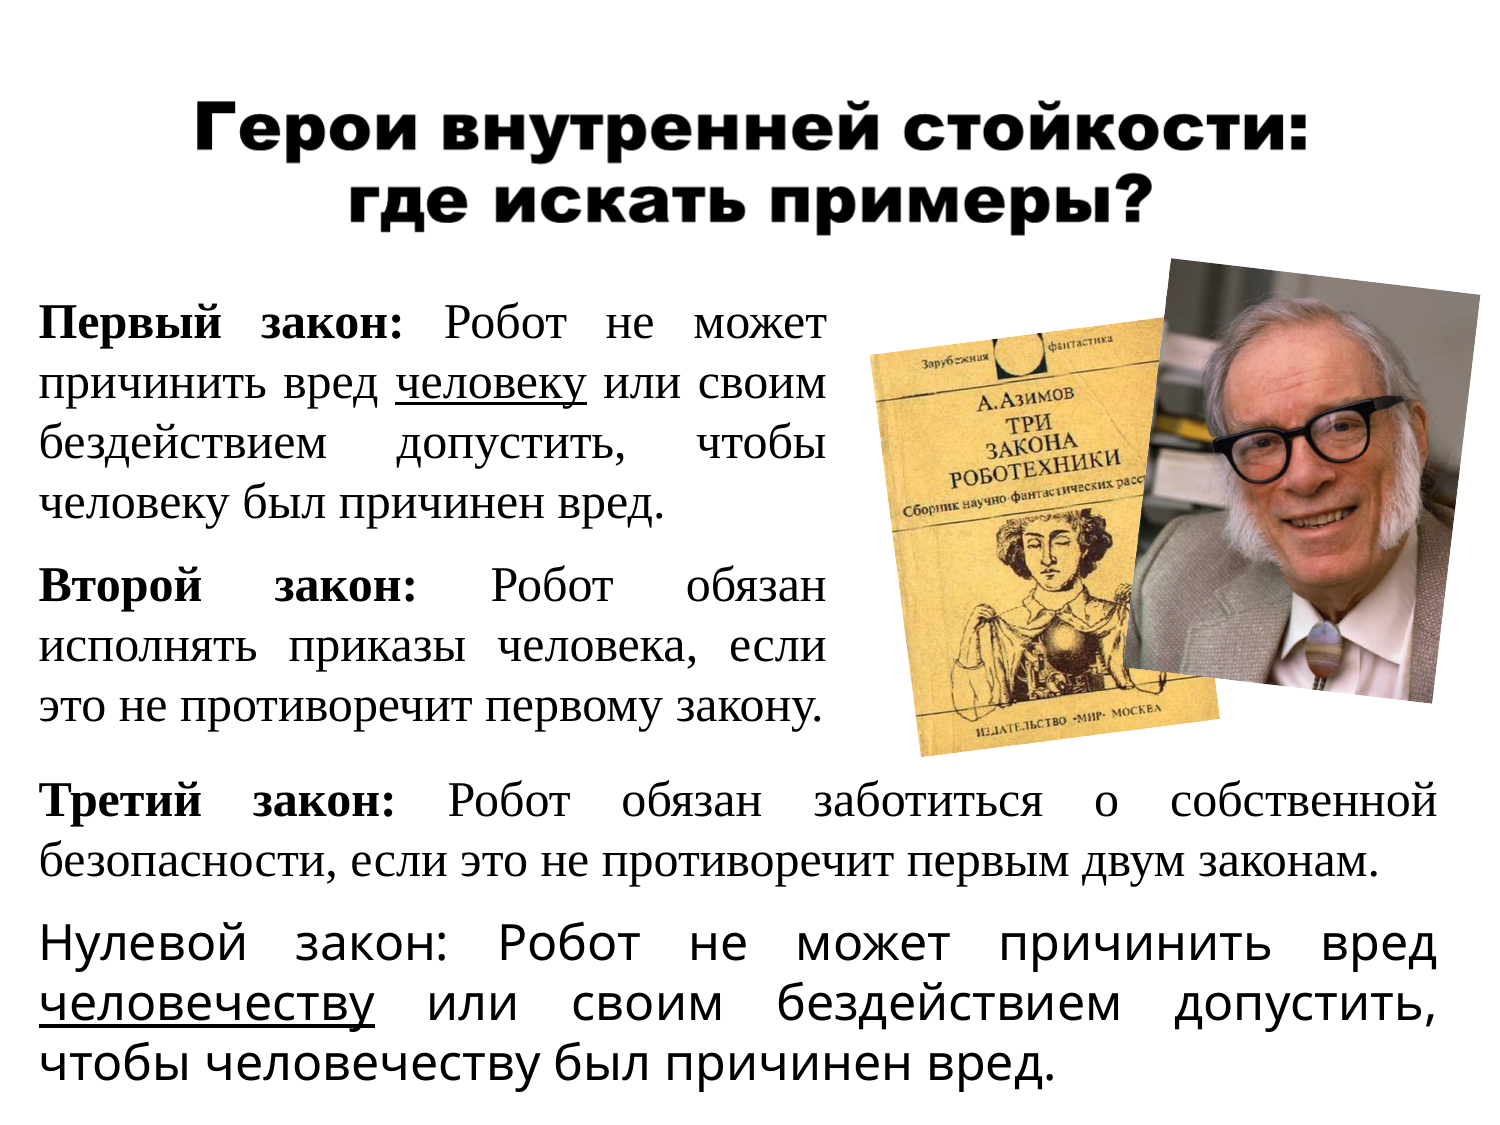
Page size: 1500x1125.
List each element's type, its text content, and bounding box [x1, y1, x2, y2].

text_box Нулевой закон: Робот не может причинить вред человечеству или своим бездействием допустить, чтобы человечеству был причинен вред. [23, 954, 1453, 1098]
text_box Третий закон: Робот обязан заботиться о собственной безопасности, если это не противоречит первым двум законам. [23, 759, 1453, 954]
picture [103, 58, 1481, 757]
text_box Первый закон: Робот не может причинить вред человеку или своим бездействием допустить, чтобы человеку был причинен вред. [23, 281, 842, 543]
text_box Второй закон: Робот обязан исполнять приказы человека, если это не противоречит первому закону. [23, 543, 842, 739]
